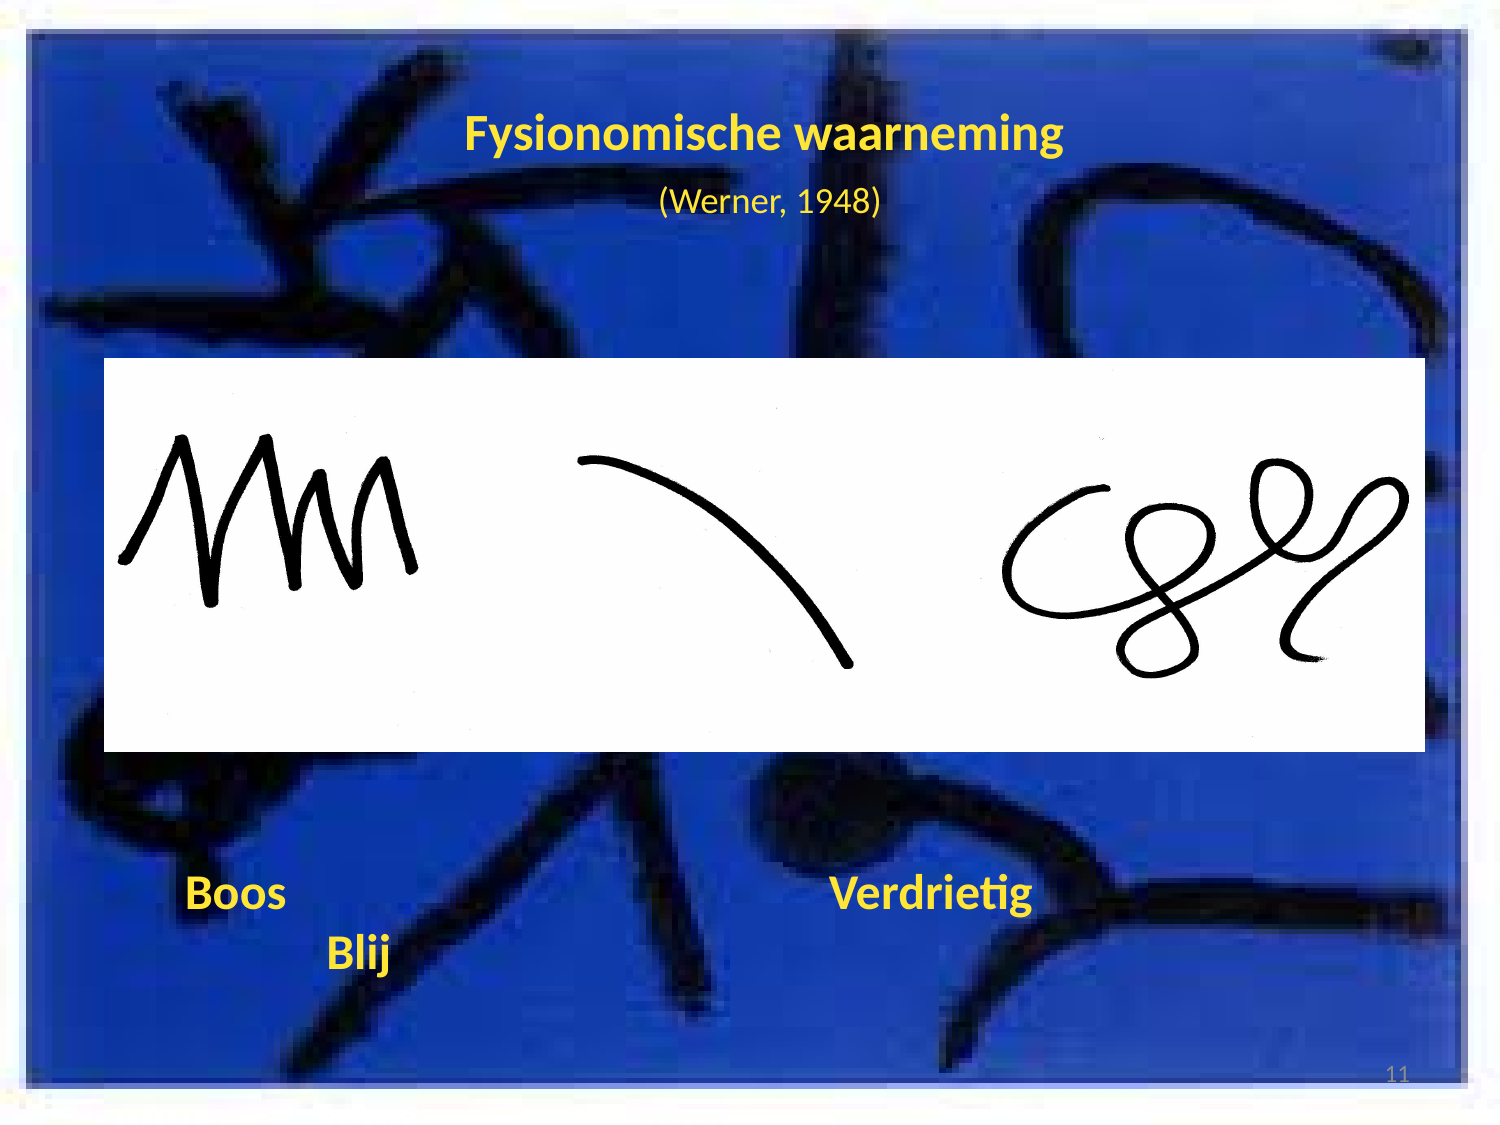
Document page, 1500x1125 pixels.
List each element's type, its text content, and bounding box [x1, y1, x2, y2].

title Fysionomische waarneming (Werner, 1948) [126, 90, 1402, 237]
text_box Boos Verdrietig Blij [161, 851, 1339, 987]
list [57, 237, 1454, 913]
picture [0, 0, 1500, 1125]
slide_number 11 [1074, 1042, 1425, 1103]
